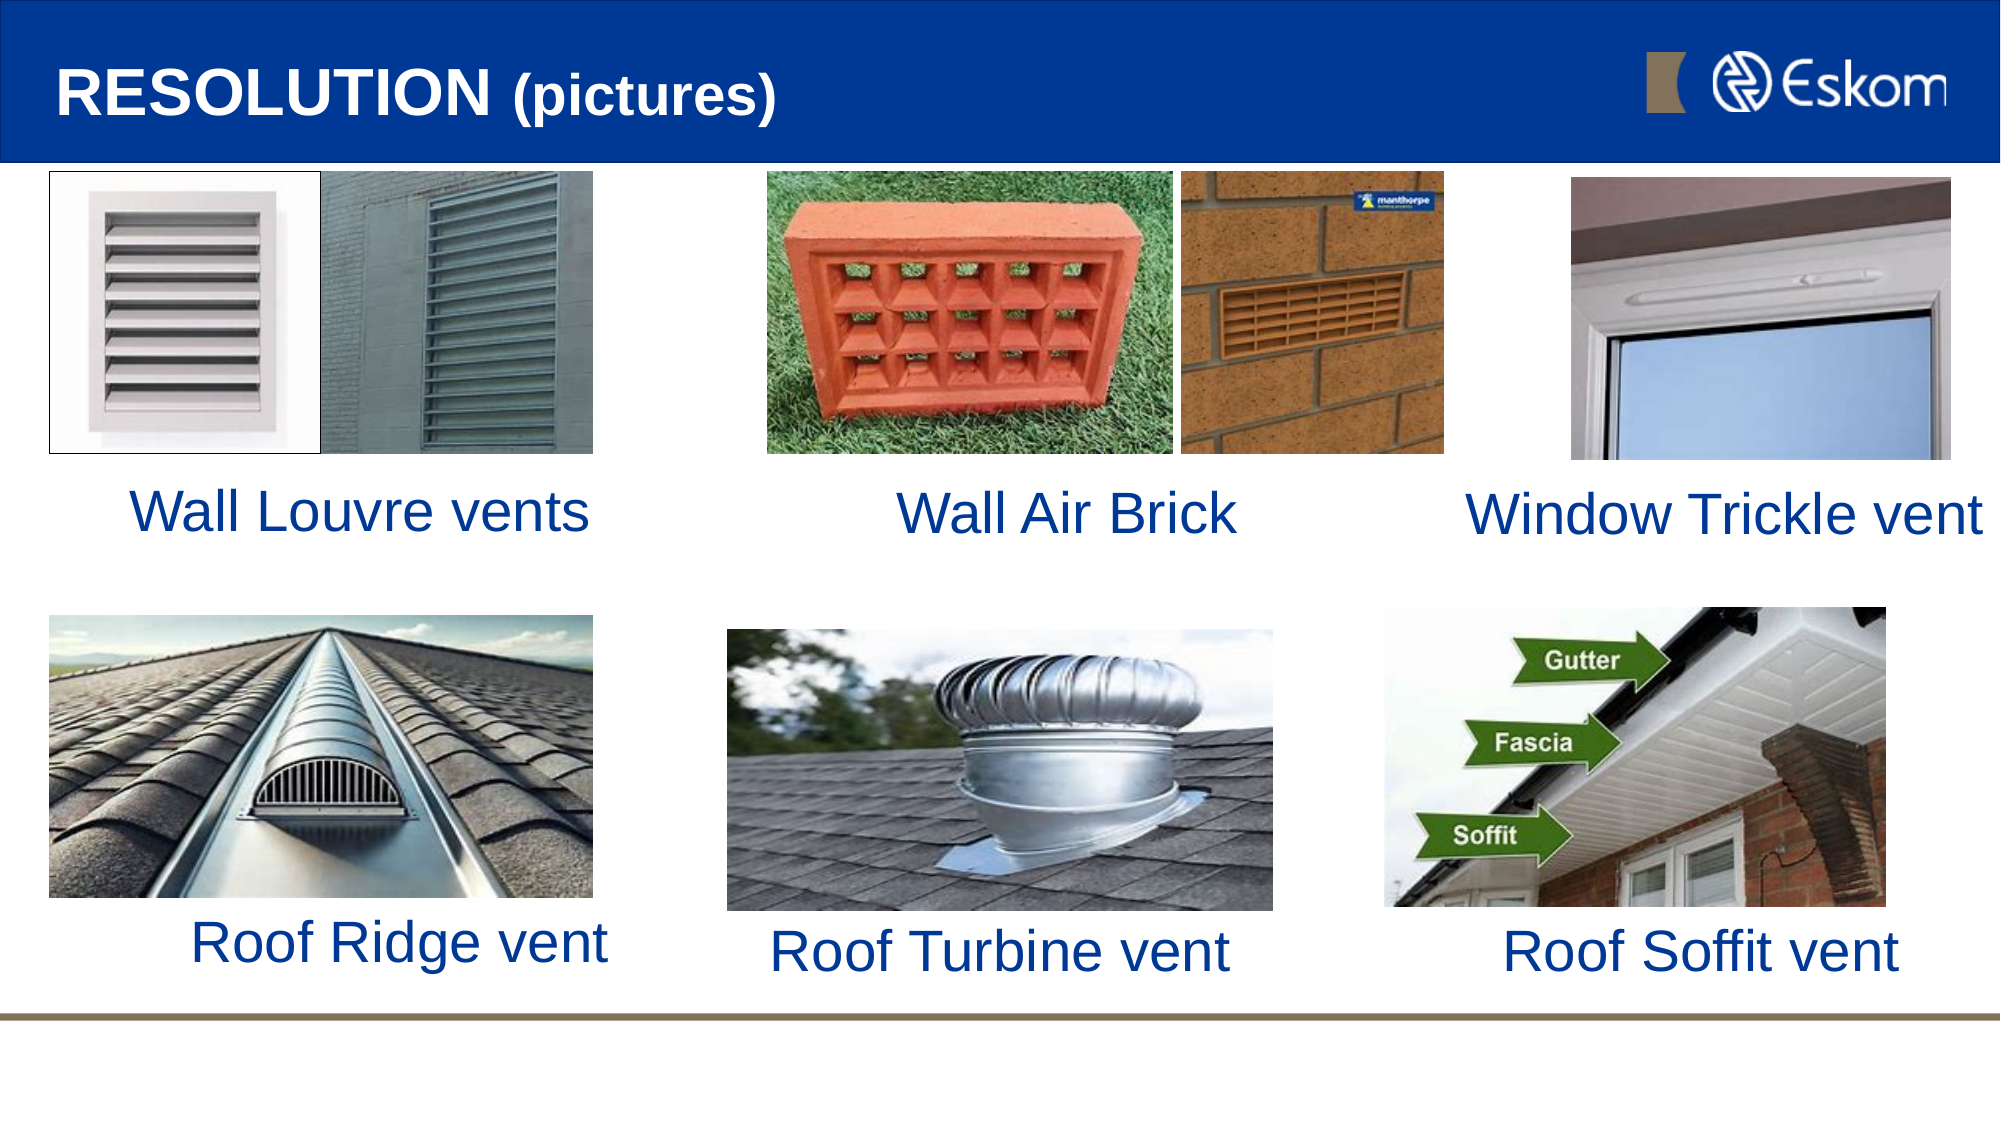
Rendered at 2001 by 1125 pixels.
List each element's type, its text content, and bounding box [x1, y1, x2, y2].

picture [1571, 177, 1951, 460]
text_box Wall Louvre vents [114, 466, 677, 551]
picture [1384, 607, 1887, 907]
text_box RESOLUTION (pictures) [41, 41, 1065, 136]
text_box Roof Soffit vent [1487, 905, 2000, 990]
picture [48, 615, 593, 898]
text_box Roof Ridge vent [175, 897, 738, 982]
picture [767, 171, 1173, 454]
picture [1181, 171, 1444, 454]
picture [727, 629, 1273, 911]
text_box Roof Turbine vent [754, 905, 1289, 990]
text_box Window Trickle vent [1450, 468, 2000, 554]
picture [48, 171, 593, 454]
text_box Wall Air Brick [881, 467, 1444, 553]
